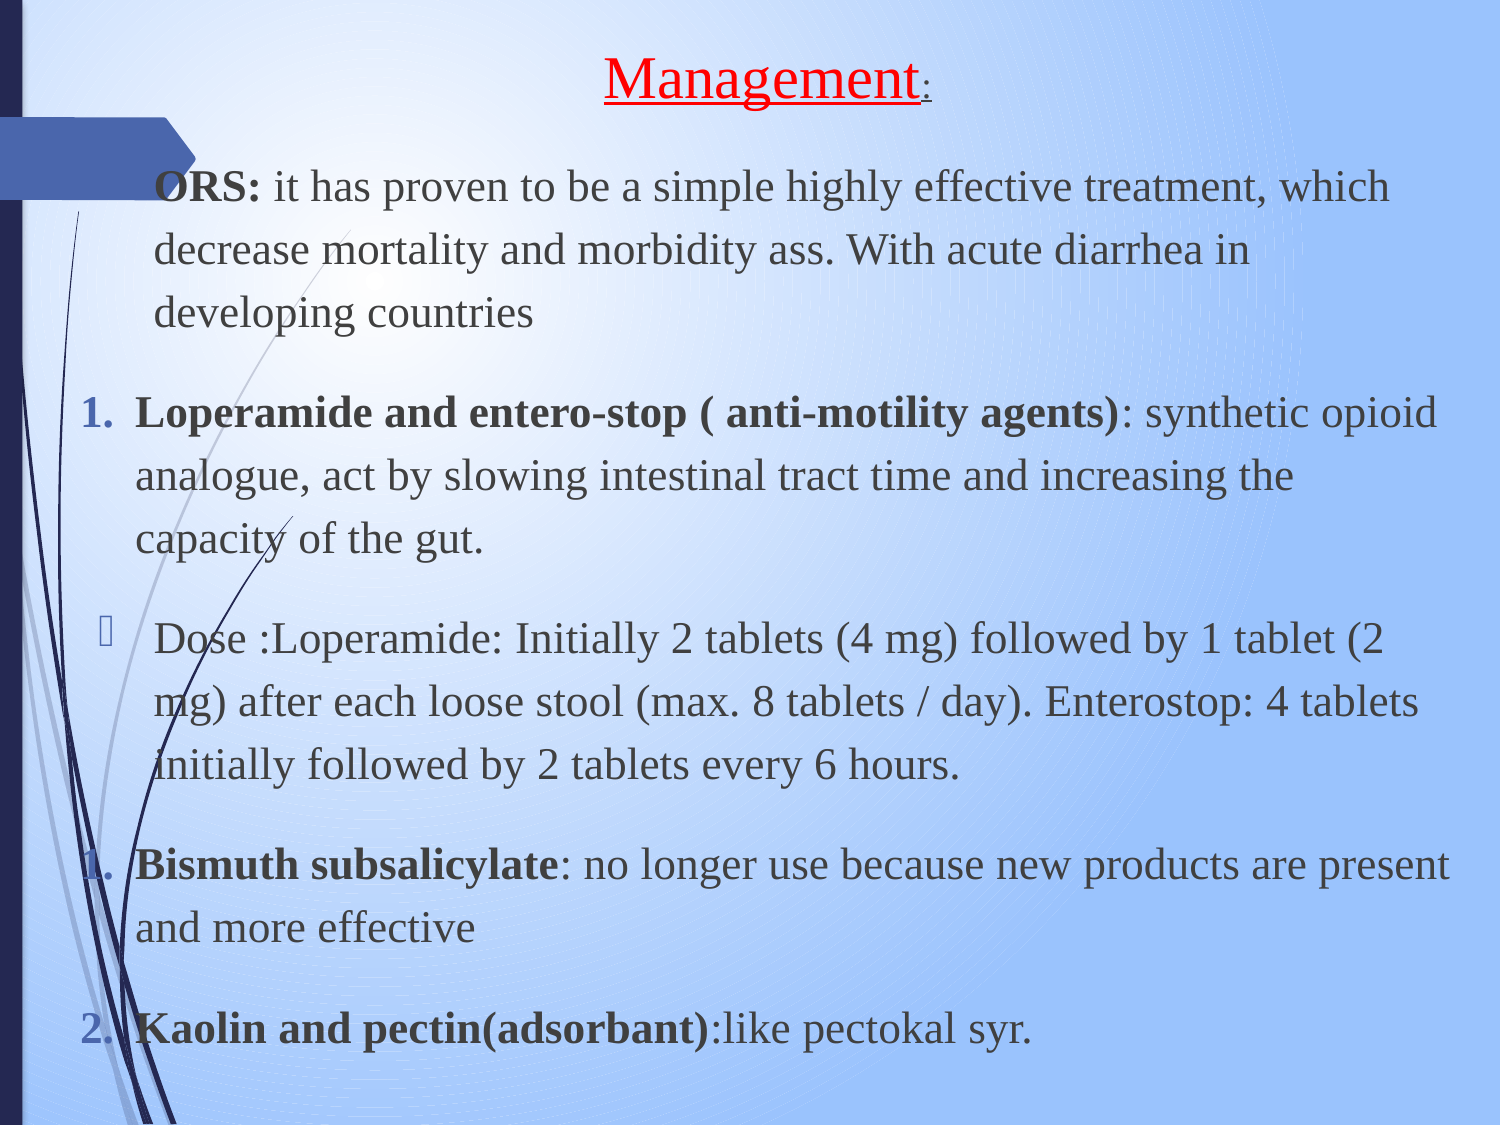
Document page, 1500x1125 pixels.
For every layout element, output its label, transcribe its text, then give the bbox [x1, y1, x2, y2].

list Management: ORS: it has proven to be a simple highly effective treatment, which decrease mortality and morbidity ass. With acute diarrhea in developing countries Loperamide and entero-stop ( anti-motility agents): synthetic opioid analogue, act by slowing intestinal tract time and increasing the capacity of the gut. Dose :Loperamide: Initially 2 tablets (4 mg) followed by 1 tablet (2 mg) after each loose stool (max. 8 tablets / day). Enterostop: 4 tablets initially followed by 2 tablets every 6 hours. Bismuth subsalicylate: no longer use because new products are present and more effective Kaolin and pectin(adsorbant):like pectokal syr. [64, 19, 1471, 1071]
